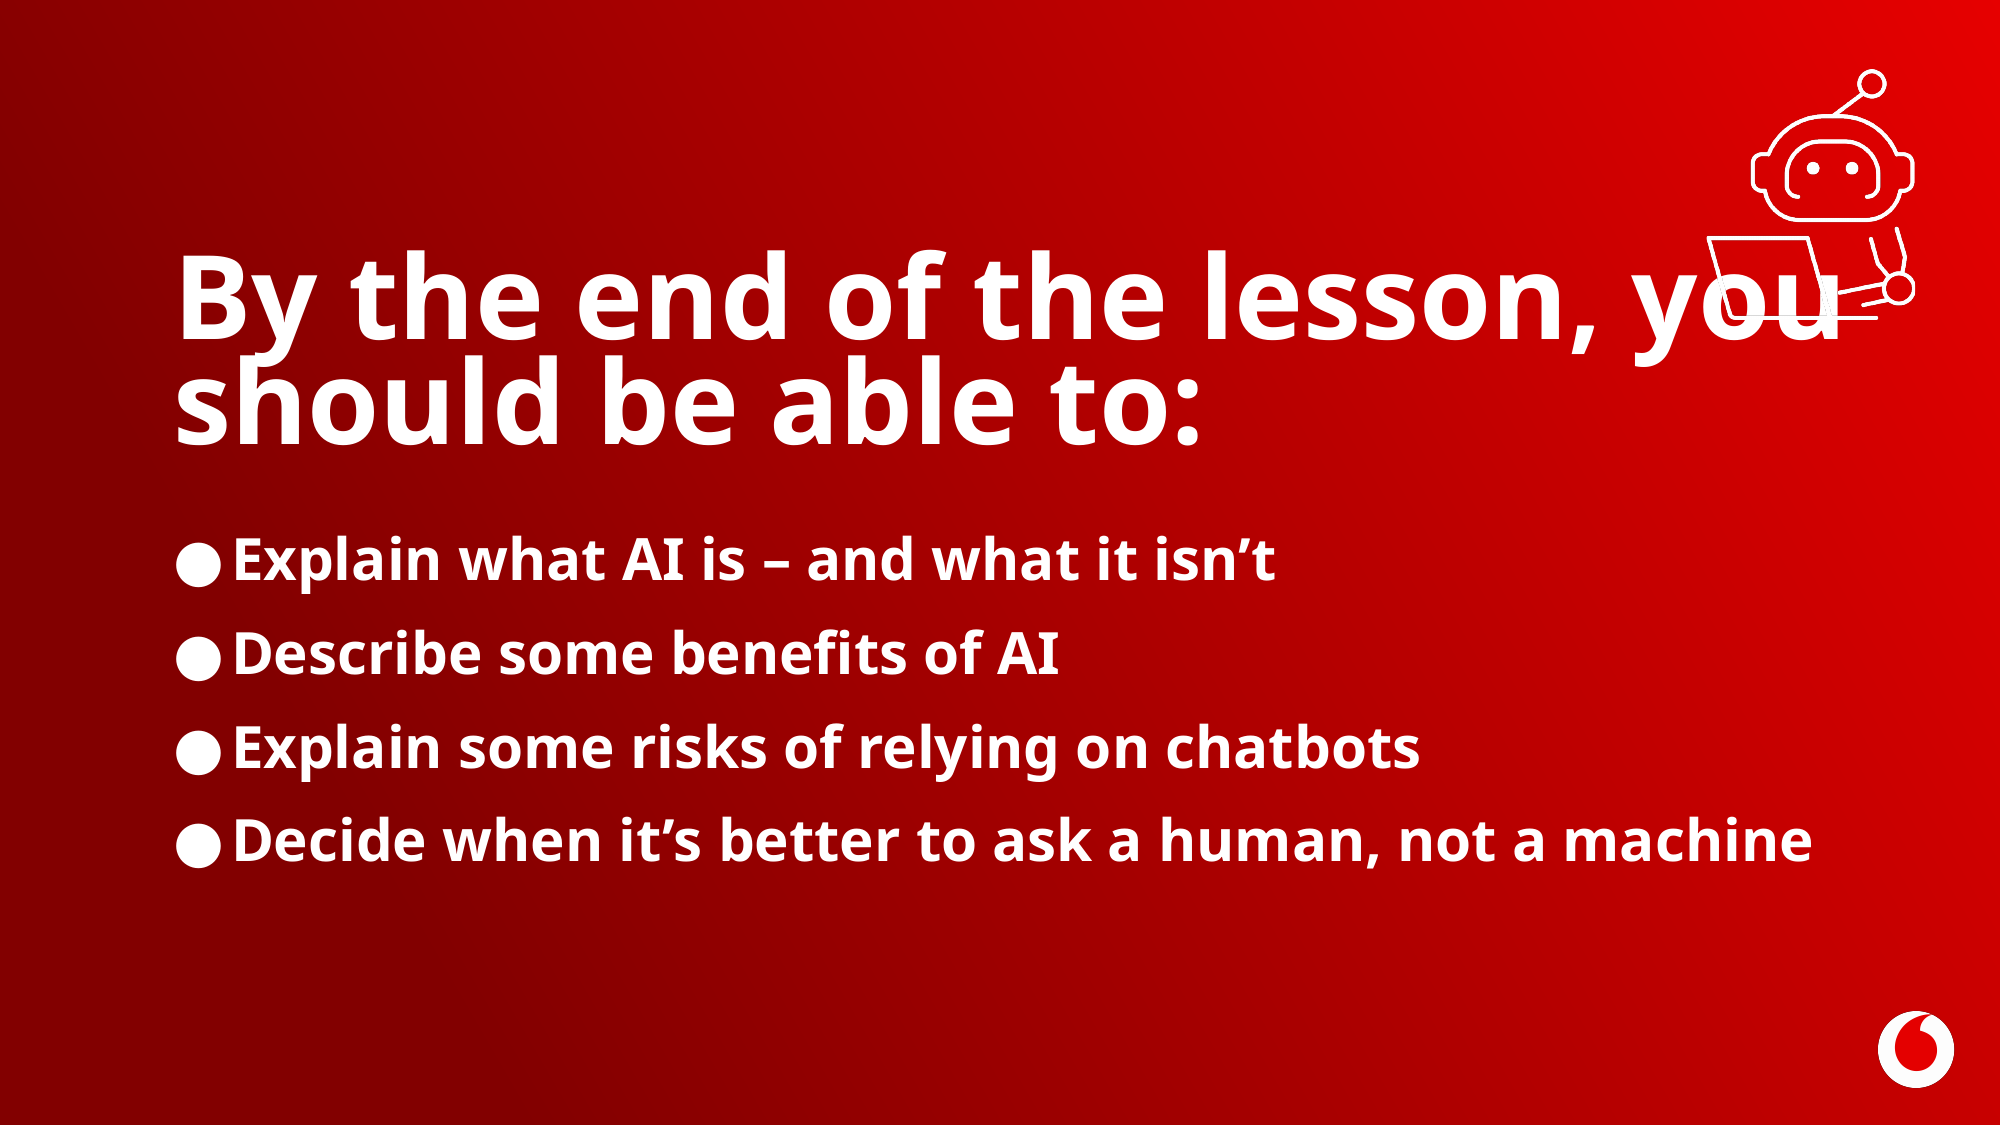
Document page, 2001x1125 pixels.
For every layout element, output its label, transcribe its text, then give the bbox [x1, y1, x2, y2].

picture [1874, 1007, 1963, 1092]
picture [1706, 68, 1916, 320]
text_box By the end of the lesson, you should be able to: ● Explain what AI is – and what it isn’t ● Describe some benefits of AI ● Explain some risks of relying on chatbots ● Decide when it’s better to ask a human, not a machine [173, 259, 1872, 874]
